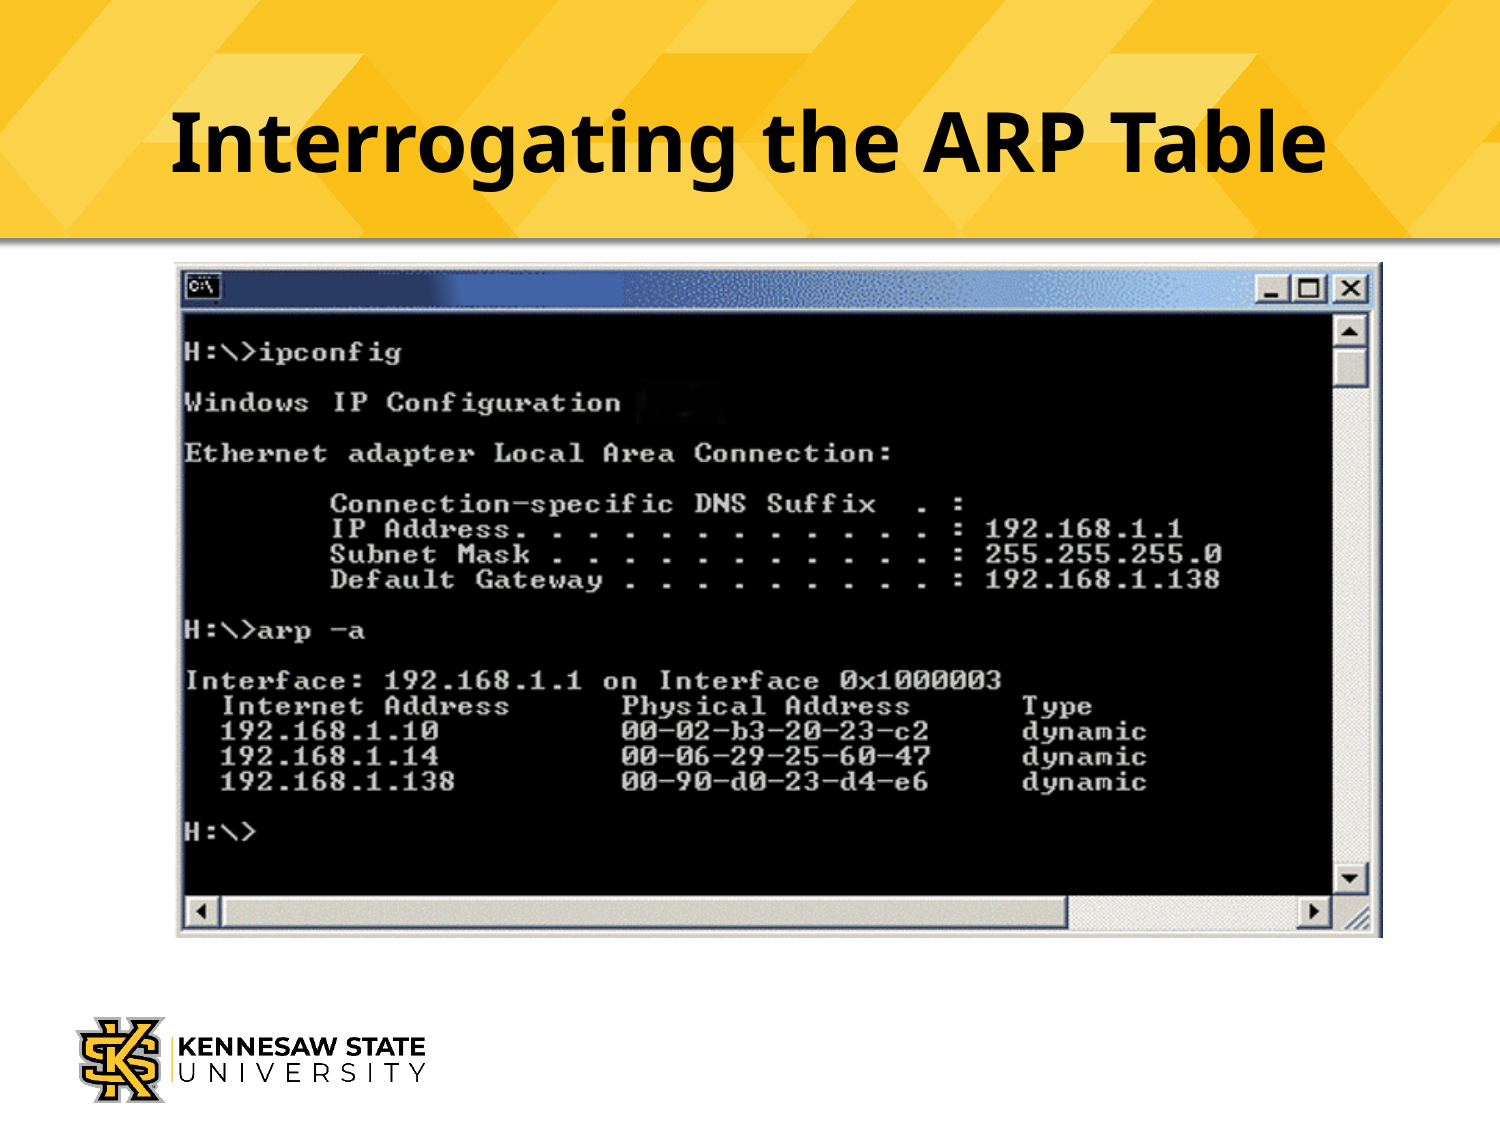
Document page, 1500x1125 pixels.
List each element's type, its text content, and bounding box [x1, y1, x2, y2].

picture [0, 0, 1500, 251]
picture [75, 1017, 425, 1103]
title Interrogating the ARP Table [75, 45, 1425, 233]
picture [174, 262, 1383, 938]
